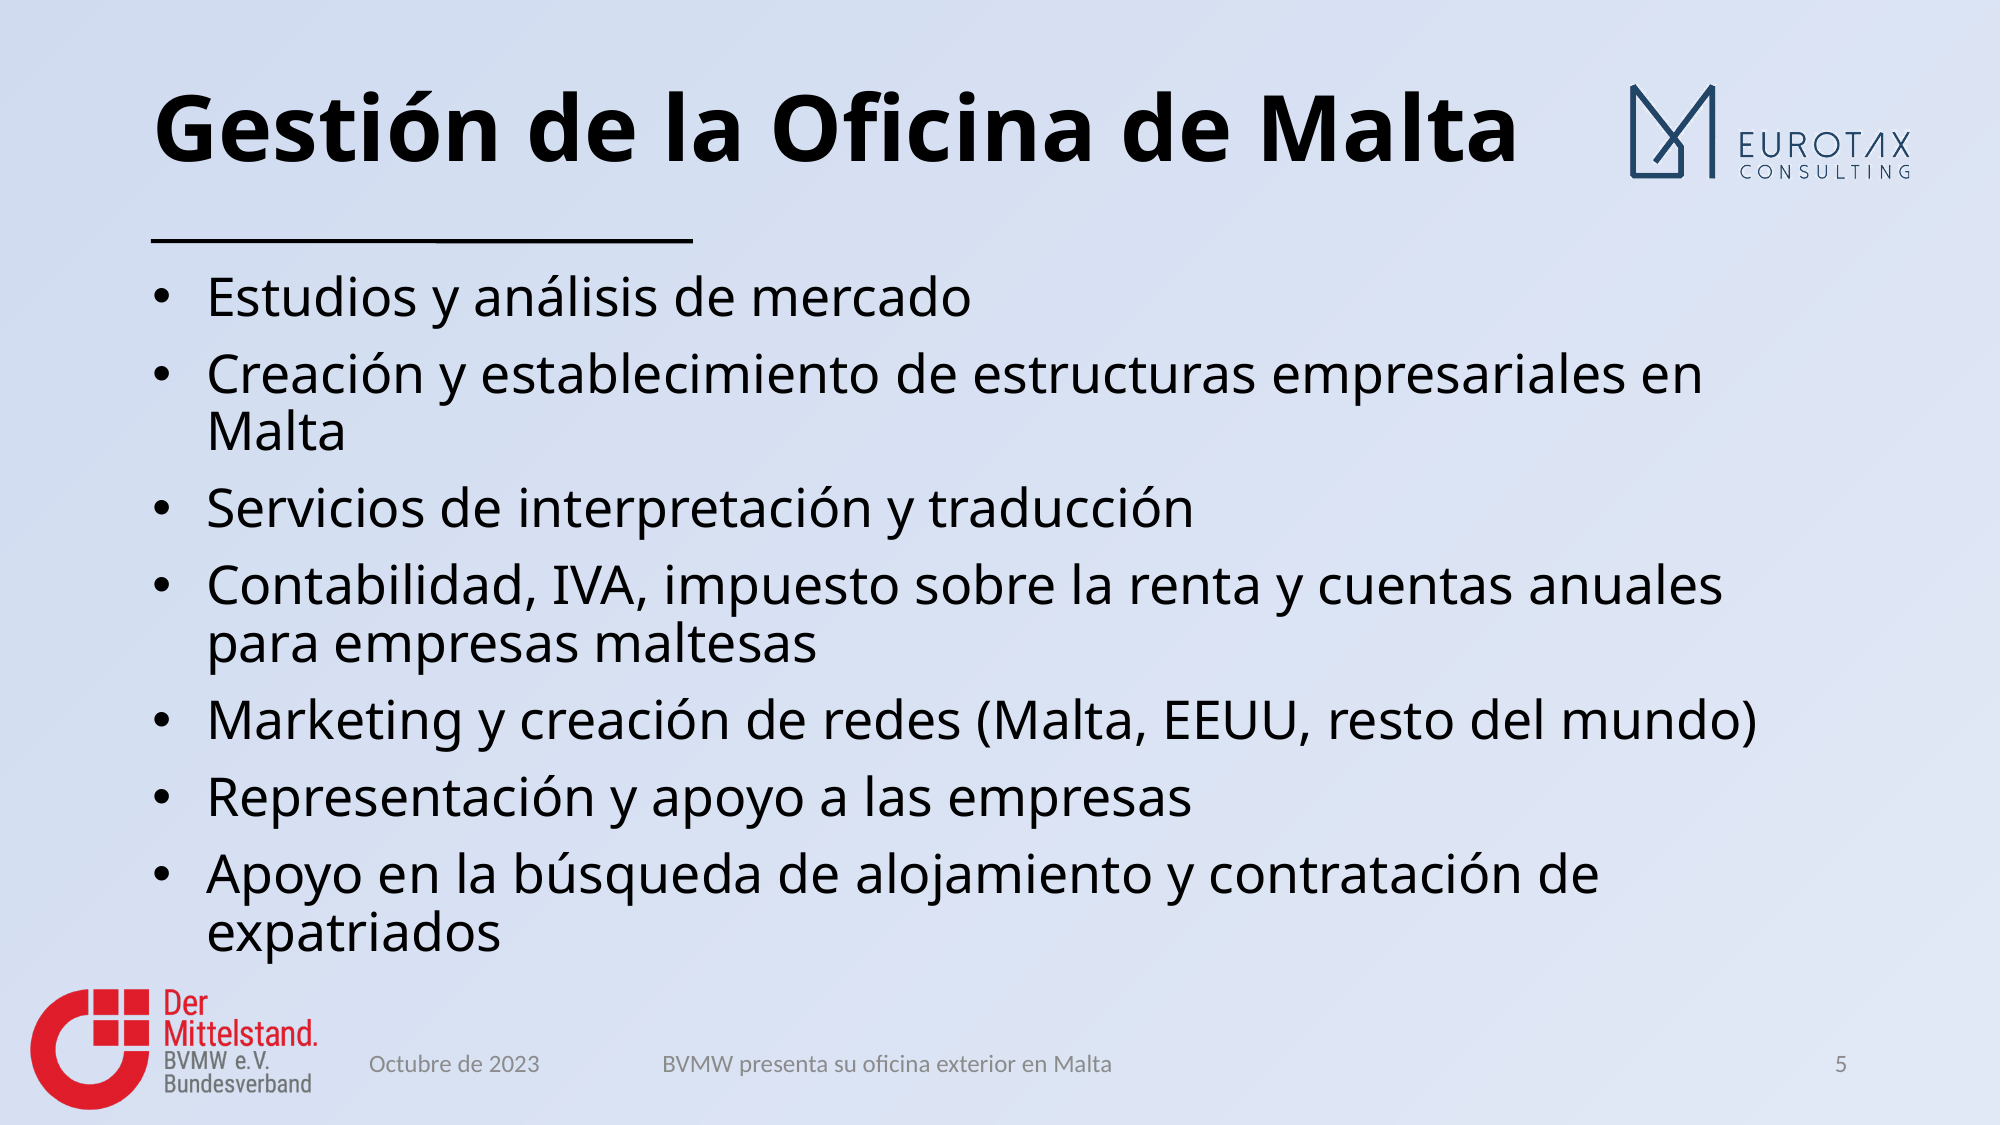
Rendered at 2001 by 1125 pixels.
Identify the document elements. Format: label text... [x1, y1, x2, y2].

title Gestión de la Oficina de Malta [137, 59, 1598, 204]
slide_number Octubre de 2023 [354, 1032, 595, 1092]
footer BVMW presenta su oficina exterior en Malta [662, 1033, 1632, 1092]
picture [30, 989, 317, 1110]
picture [1630, 84, 1910, 179]
slide_number 5 [1717, 1033, 1863, 1092]
list Estudios y análisis de mercado Creación y establecimiento de estructuras empresariales en Malta Servicios de interpretación y traducción Contabilidad, IVA, impuesto sobre la renta y cuentas anuales para empresas maltesas Marketing y creación de redes (Malta, EEUU, resto del mundo) Representación y apoyo a las empresas Apoyo en la búsqueda de alojamiento y contratación de expatriados [137, 262, 1863, 981]
